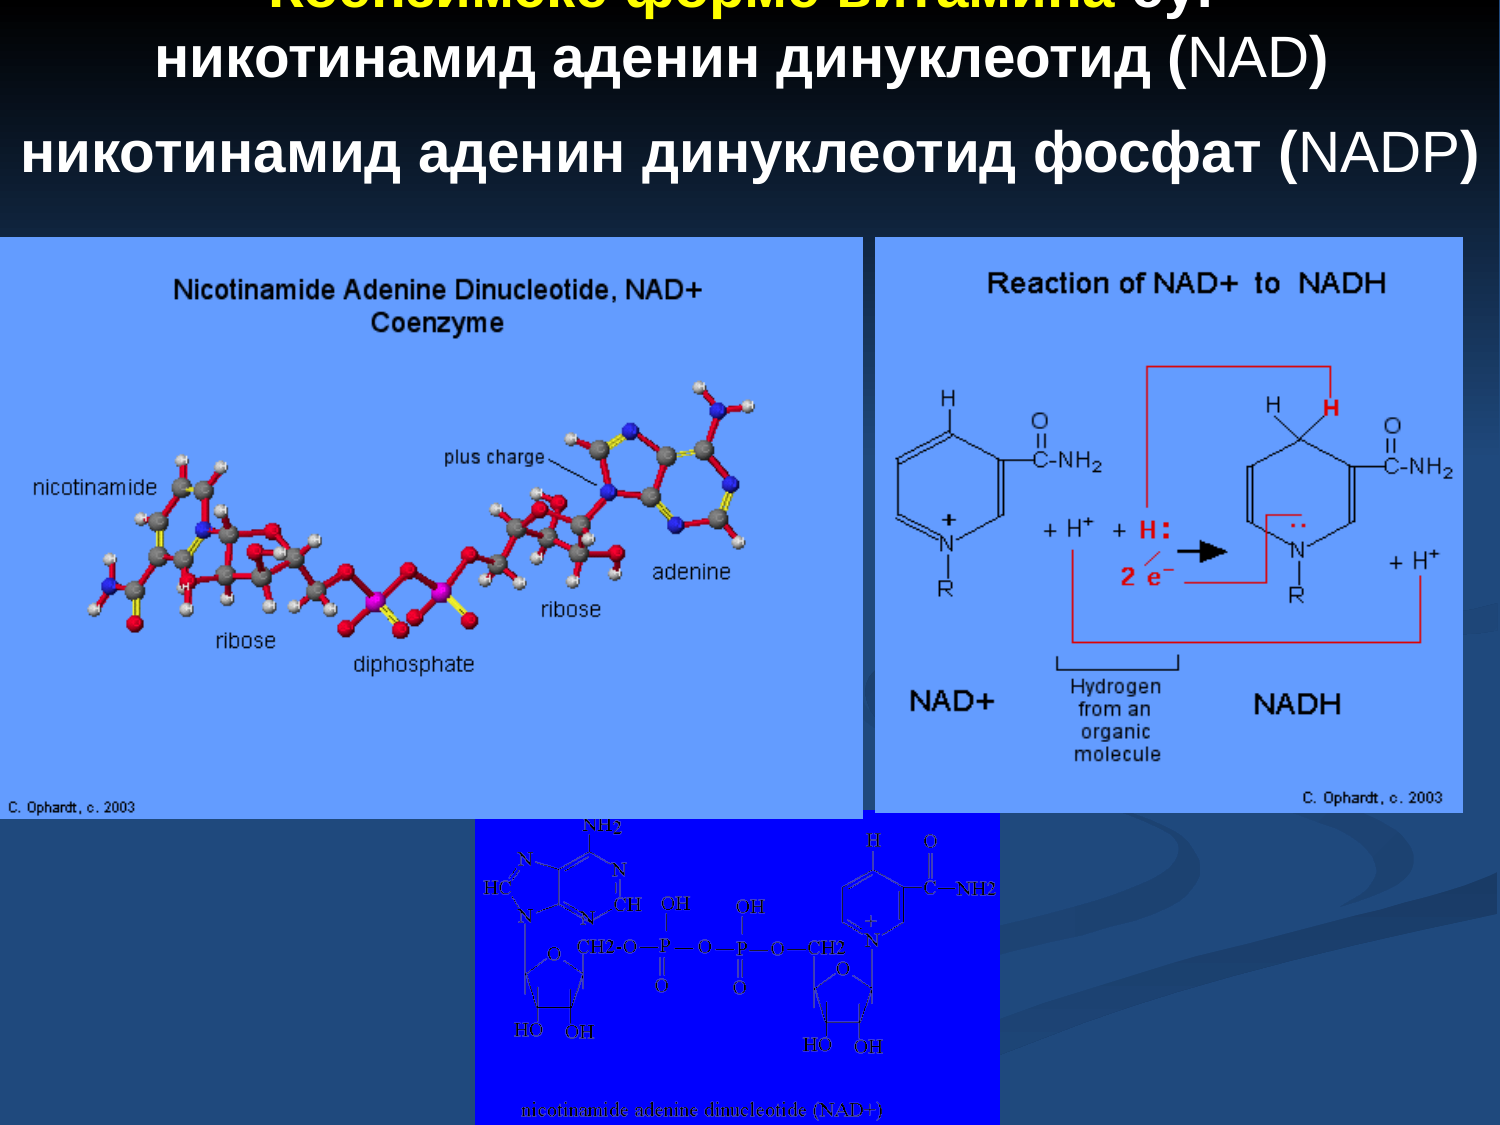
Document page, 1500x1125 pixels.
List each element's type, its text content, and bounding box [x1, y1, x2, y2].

title Коензимске форме витамина су: никотинамид аденин динуклеотид (NAD) никотинамид аденин динуклеотид фосфат (NADP) [0, 75, 1500, 263]
picture [0, 237, 1463, 1125]
